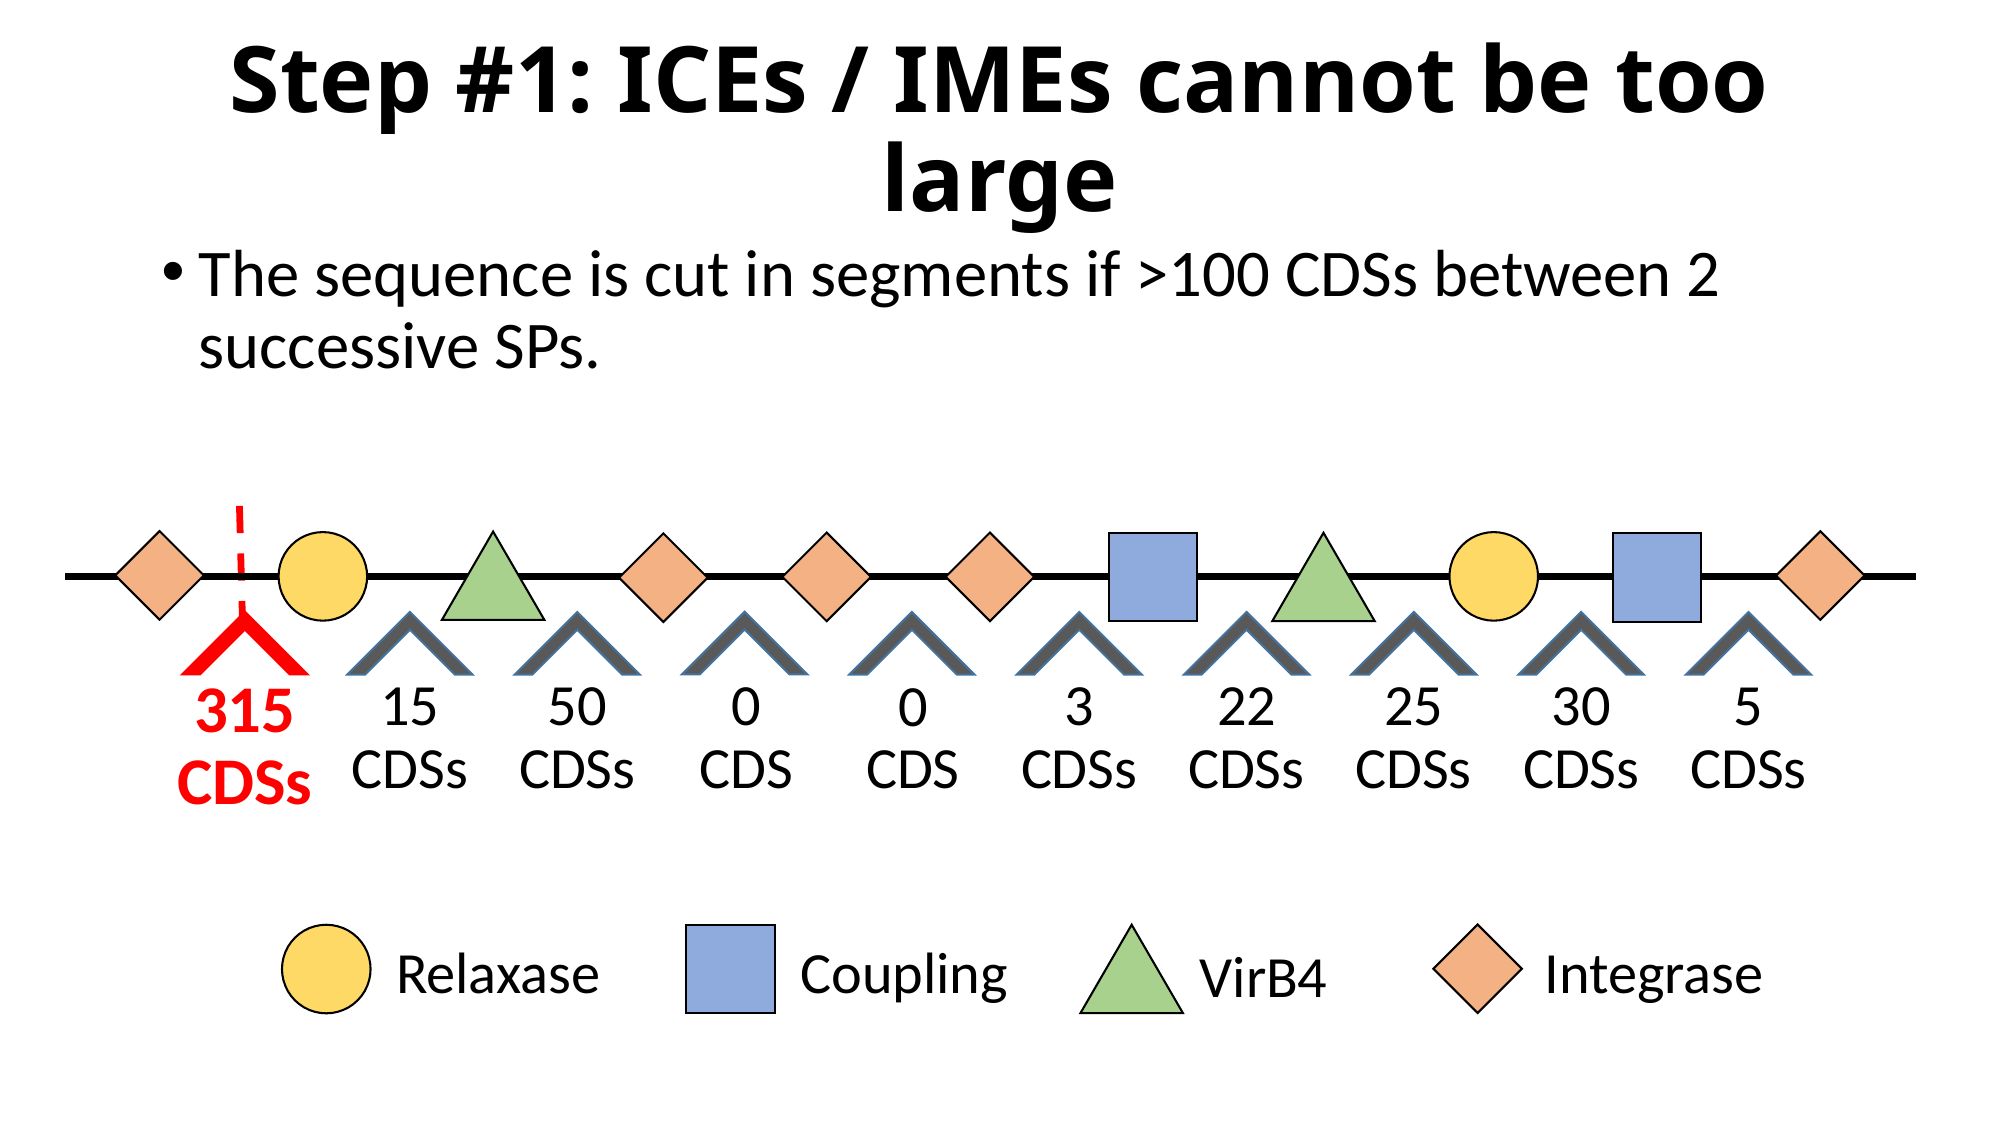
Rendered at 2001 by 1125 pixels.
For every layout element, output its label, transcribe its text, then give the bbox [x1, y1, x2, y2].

text_box [781, 577, 873, 623]
text_box Coupling [785, 935, 1065, 1029]
text_box [344, 610, 476, 676]
text_box [1448, 577, 1540, 622]
text_box [1014, 610, 1145, 676]
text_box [239, 505, 243, 576]
text_box [1612, 577, 1702, 623]
text_box [277, 577, 369, 622]
text_box 5 CDSs [1662, 667, 1835, 822]
text_box [113, 529, 206, 576]
text_box [115, 577, 204, 622]
text_box [179, 617, 239, 676]
text_box Integrase [1529, 935, 1809, 1029]
text_box [944, 577, 1036, 623]
text_box [1683, 610, 1814, 676]
text_box 25 CDSs [1327, 667, 1494, 822]
text_box [277, 531, 369, 576]
text_box [685, 924, 776, 1014]
text_box [1078, 922, 1184, 1015]
text_box [1181, 610, 1312, 676]
text_box [617, 577, 710, 624]
text_box 315 CDSs [158, 667, 332, 822]
text_box [1348, 610, 1479, 676]
text_box [1108, 532, 1198, 576]
text_box [1776, 577, 1865, 622]
text_box [440, 577, 547, 621]
text_box [466, 529, 521, 576]
text_box [619, 531, 708, 576]
text_box [1516, 610, 1647, 676]
text_box [1448, 531, 1540, 576]
title Step #1: ICEs / IMEs cannot be too large [137, 0, 1863, 265]
text_box [280, 923, 372, 1015]
text_box 15 CDSs [323, 668, 497, 823]
text_box [854, 610, 970, 668]
text_box [512, 610, 643, 676]
text_box [1297, 530, 1350, 576]
text_box 22 CDSs [1160, 667, 1327, 822]
text_box VirB4 [1184, 939, 1464, 1033]
text_box 3 CDSs [993, 668, 1166, 823]
text_box [1612, 532, 1702, 576]
text_box [687, 610, 802, 667]
text_box [781, 531, 872, 576]
text_box 0 CDS [838, 668, 988, 823]
text_box Relaxase [381, 935, 661, 1029]
list The sequence is cut in segments if >100 CDSs between 2 successive SPs. [146, 231, 1923, 429]
text_box 50 CDSs [491, 667, 664, 822]
text_box 0 CDS [671, 667, 821, 822]
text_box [239, 577, 243, 639]
text_box [1461, 922, 1524, 1015]
text_box [243, 611, 311, 676]
text_box [945, 531, 1035, 576]
text_box [1270, 577, 1377, 623]
text_box [1774, 529, 1867, 576]
text_box 30 CDSs [1494, 667, 1662, 822]
text_box [1108, 577, 1198, 622]
